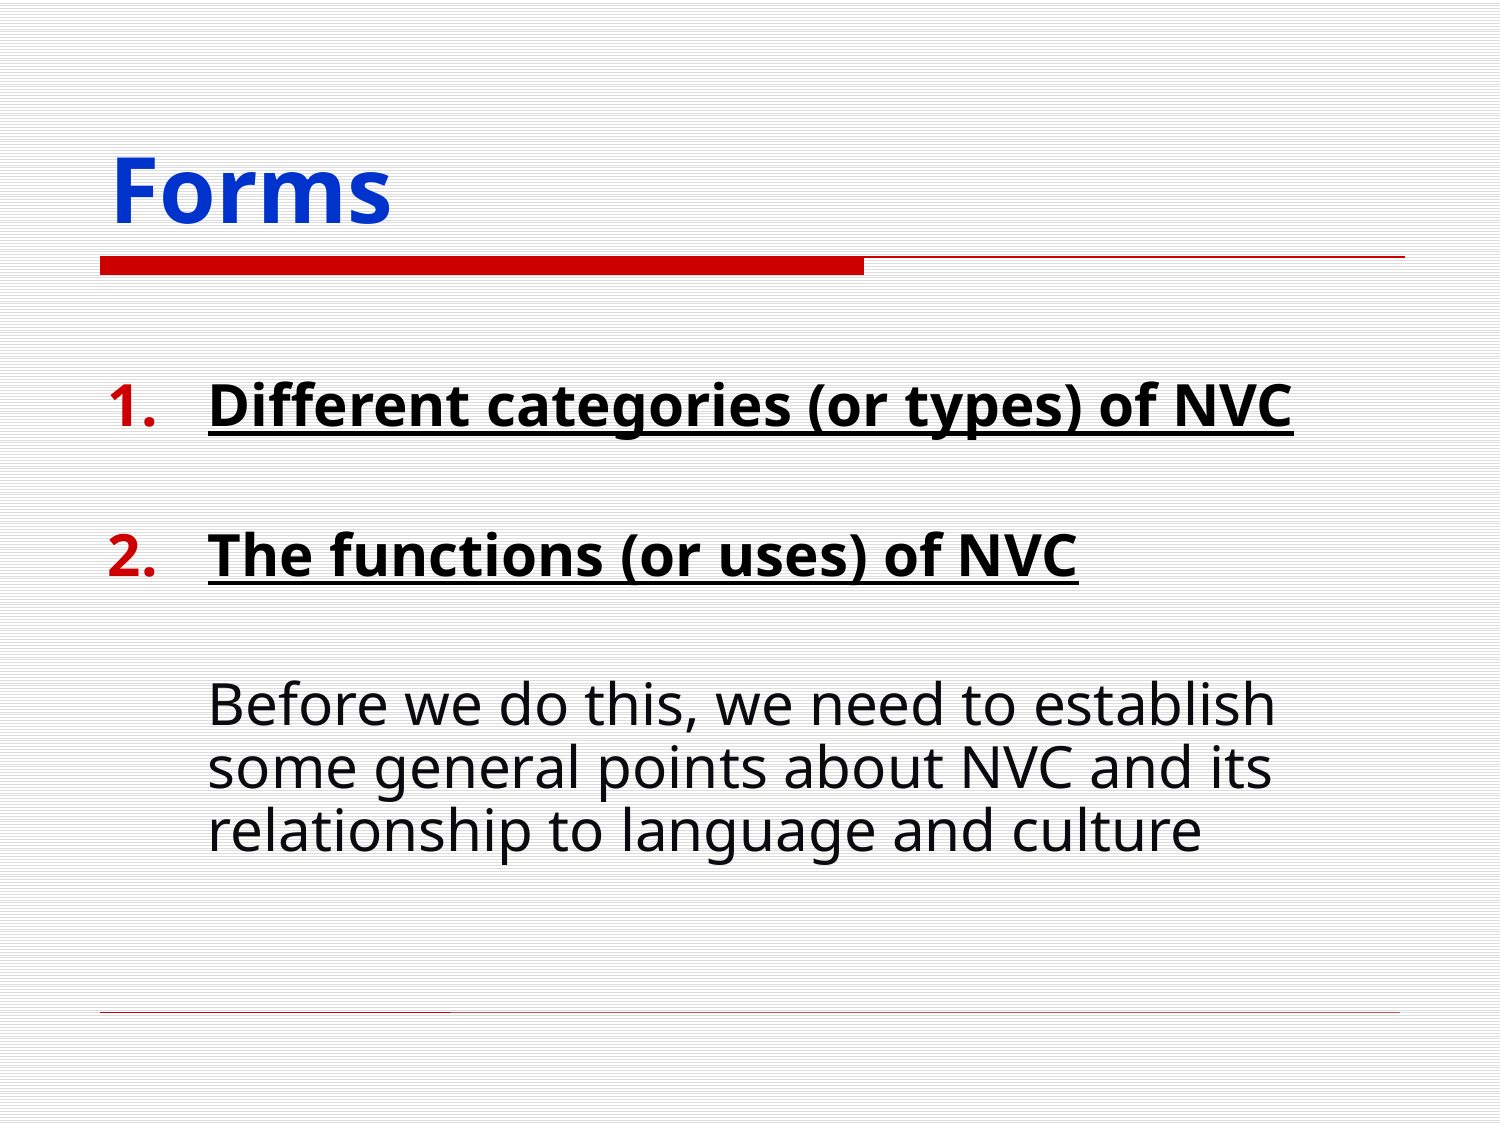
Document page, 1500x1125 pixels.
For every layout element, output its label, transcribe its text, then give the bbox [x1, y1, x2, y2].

title Forms [93, 49, 1407, 250]
list Different categories (or types) of NVC The functions (or uses) of NVC Before we do this, we need to establish some general points about NVC and its relationship to language and culture [92, 287, 1406, 988]
